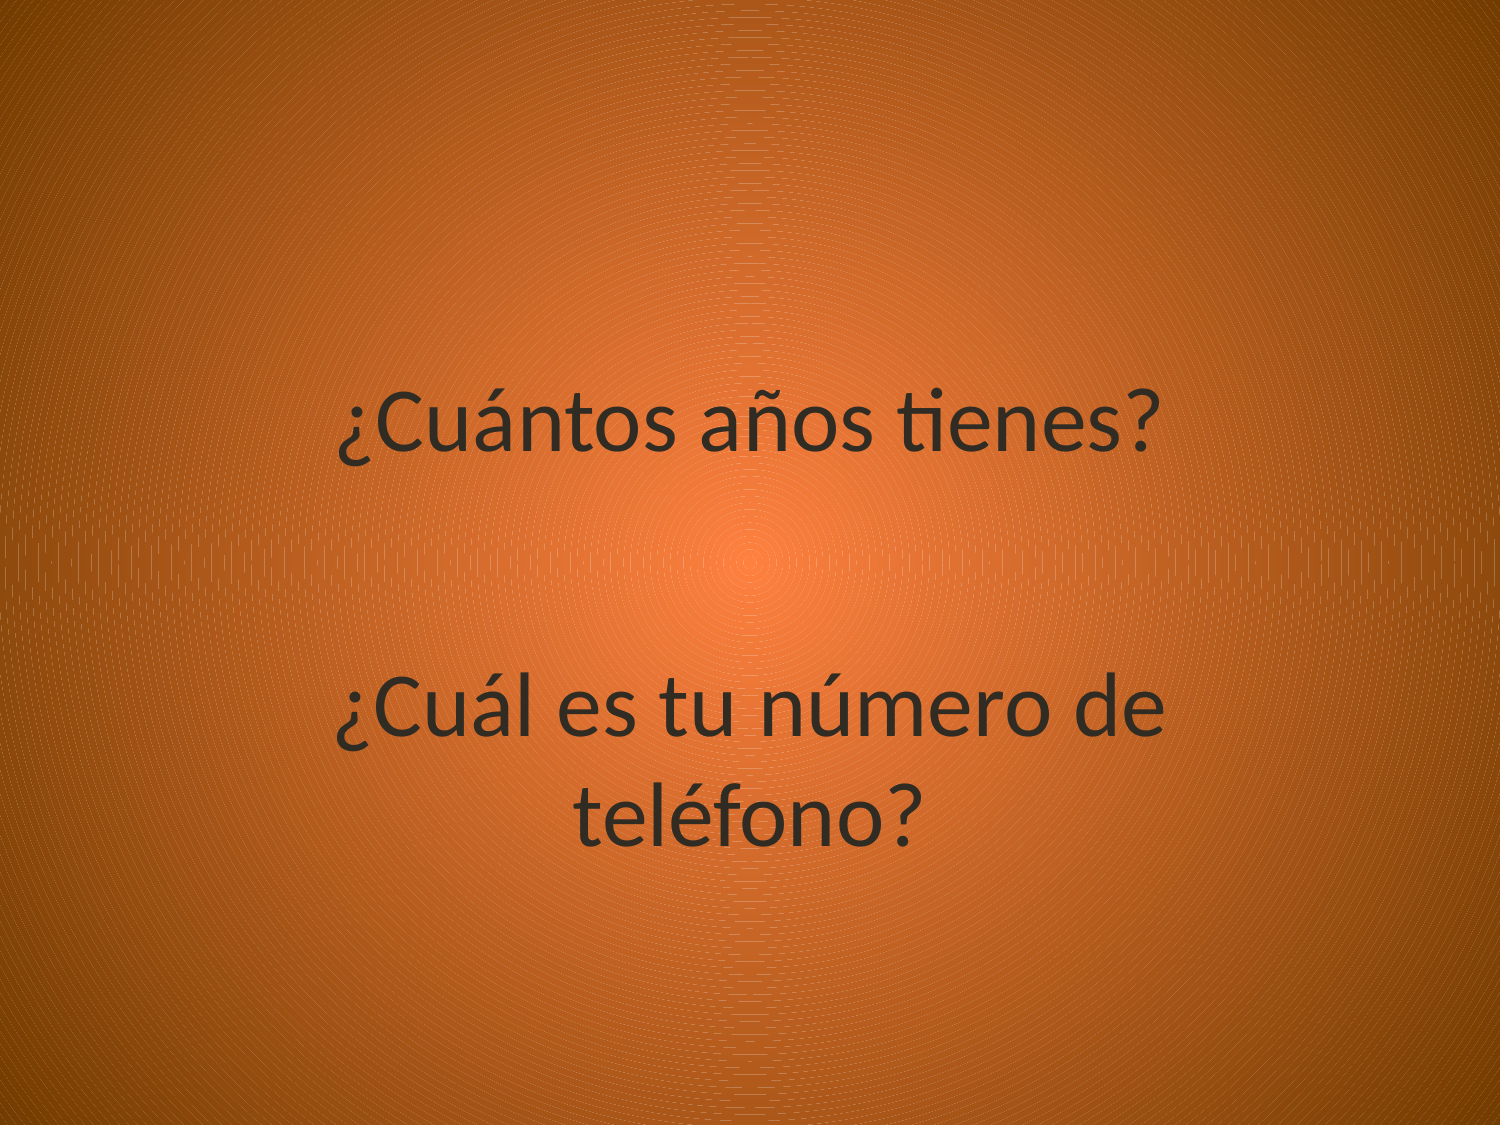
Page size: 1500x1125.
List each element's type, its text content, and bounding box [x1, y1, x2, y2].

subtitle ¿Cuál es tu número de teléfono? [225, 637, 1275, 925]
title ¿Cuántos años tienes? [112, 349, 1388, 591]
